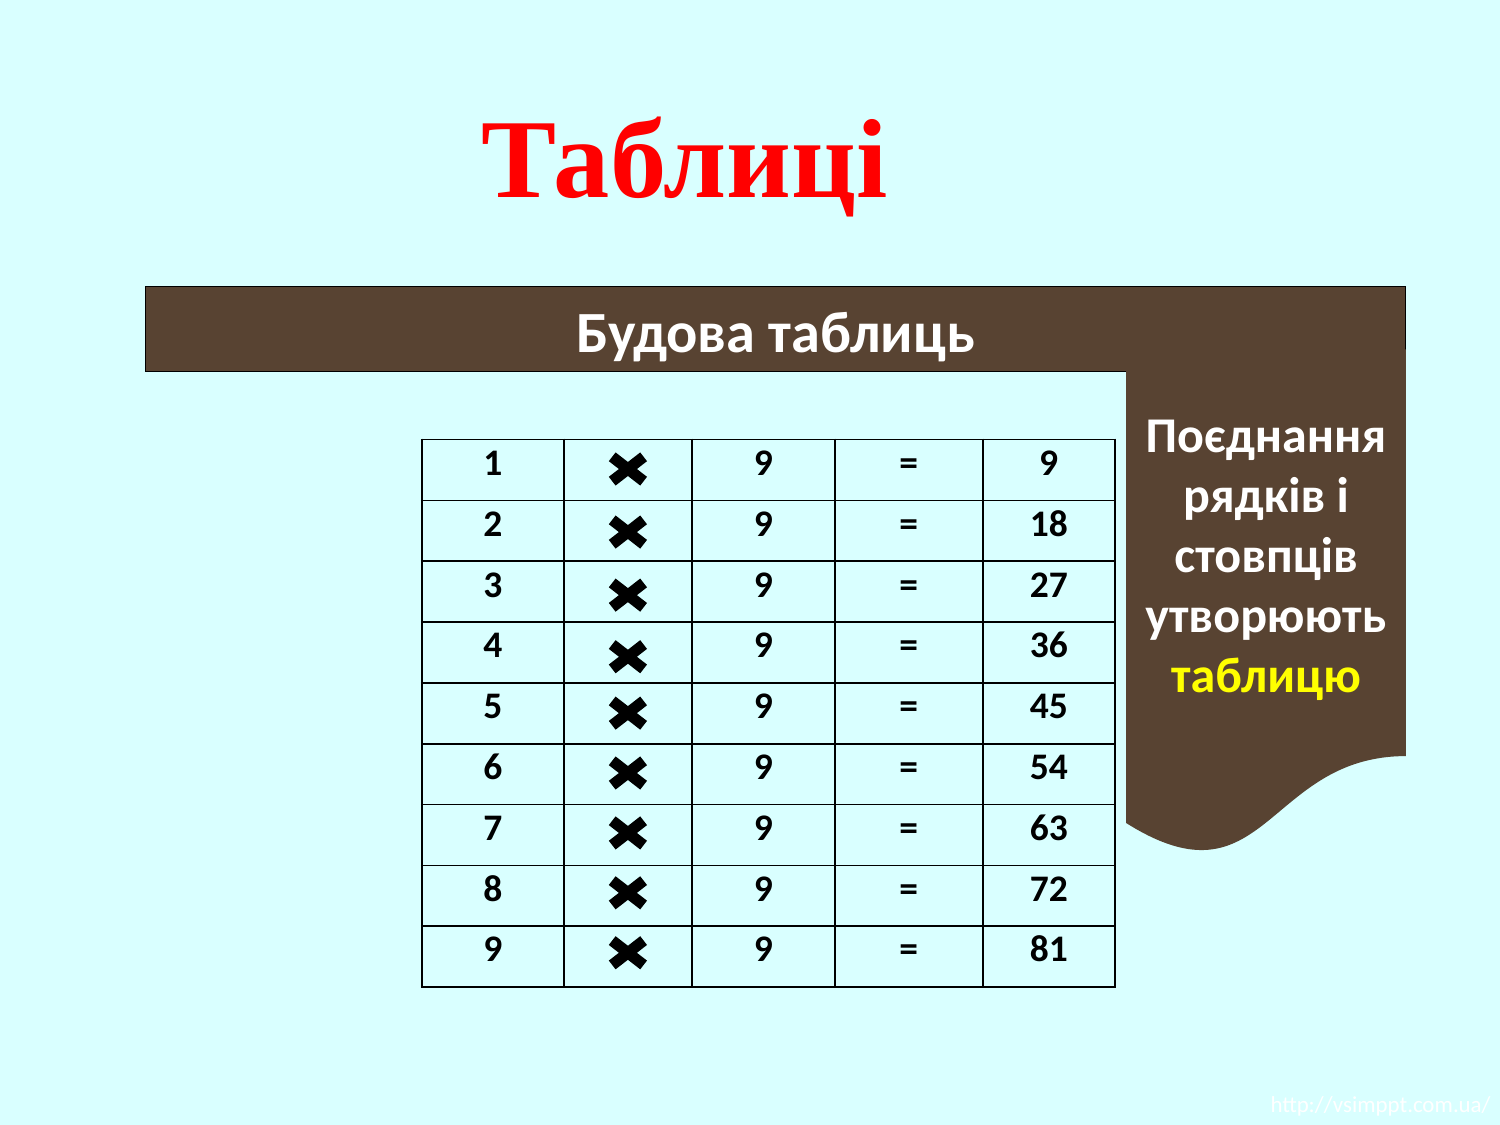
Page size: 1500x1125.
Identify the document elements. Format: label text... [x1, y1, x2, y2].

table_cell 9 [693, 562, 834, 621]
table_cell = [836, 866, 982, 925]
table_cell [565, 805, 691, 865]
table_cell 54 [984, 745, 1114, 804]
table_cell 9 [693, 623, 834, 682]
table_cell [565, 623, 691, 682]
table_header 9 [693, 440, 834, 500]
table_cell 9 [693, 684, 834, 743]
text_box Таблиці [242, 78, 1127, 228]
text_box Будова таблиць [145, 286, 1406, 372]
table_cell [565, 927, 691, 986]
table_cell = [836, 684, 982, 743]
table_cell 2 [423, 501, 563, 560]
text_box [606, 694, 650, 732]
text_box [606, 814, 650, 852]
text_box [606, 934, 650, 972]
table_cell = [836, 805, 982, 865]
table_cell = [836, 745, 982, 804]
table_cell 36 [984, 623, 1114, 682]
table_header [565, 440, 691, 500]
table_cell 72 [984, 866, 1114, 925]
text_box [606, 874, 650, 912]
table_cell 6 [423, 745, 563, 804]
table_cell = [836, 501, 982, 560]
text_box [606, 638, 650, 676]
text_box [606, 450, 650, 488]
table_cell [565, 562, 691, 621]
table_cell [565, 684, 691, 743]
text_box [606, 513, 650, 551]
table_cell = [836, 623, 982, 682]
text_box http://vsimppt.com.ua/ [1255, 1082, 1500, 1125]
table_cell 81 [984, 927, 1114, 986]
table_cell 5 [423, 684, 563, 743]
table_cell = [836, 562, 982, 621]
text_box [606, 576, 650, 614]
table_cell 9 [423, 927, 563, 986]
table_cell [565, 866, 691, 925]
text_box Поєднання рядків і стовпців утворюють таблицю [1124, 347, 1409, 853]
table_cell 8 [423, 866, 563, 925]
table_cell 9 [693, 501, 834, 560]
table_cell 9 [693, 805, 834, 865]
table_header 1 [423, 440, 563, 500]
table_cell 9 [693, 927, 834, 986]
table_cell 9 [693, 745, 834, 804]
text_box [606, 754, 650, 792]
table_header 9 [984, 440, 1114, 500]
table_cell 45 [984, 684, 1114, 743]
table_cell 4 [423, 623, 563, 682]
table_cell 3 [423, 562, 563, 621]
table_cell = [836, 927, 982, 986]
table_cell 63 [984, 805, 1114, 865]
table_cell [565, 745, 691, 804]
table_cell [565, 501, 691, 560]
table_cell 27 [984, 562, 1114, 621]
table_cell 7 [423, 805, 563, 865]
table_cell 18 [984, 501, 1114, 560]
table_cell 9 [693, 866, 834, 925]
table_header = [836, 440, 982, 500]
